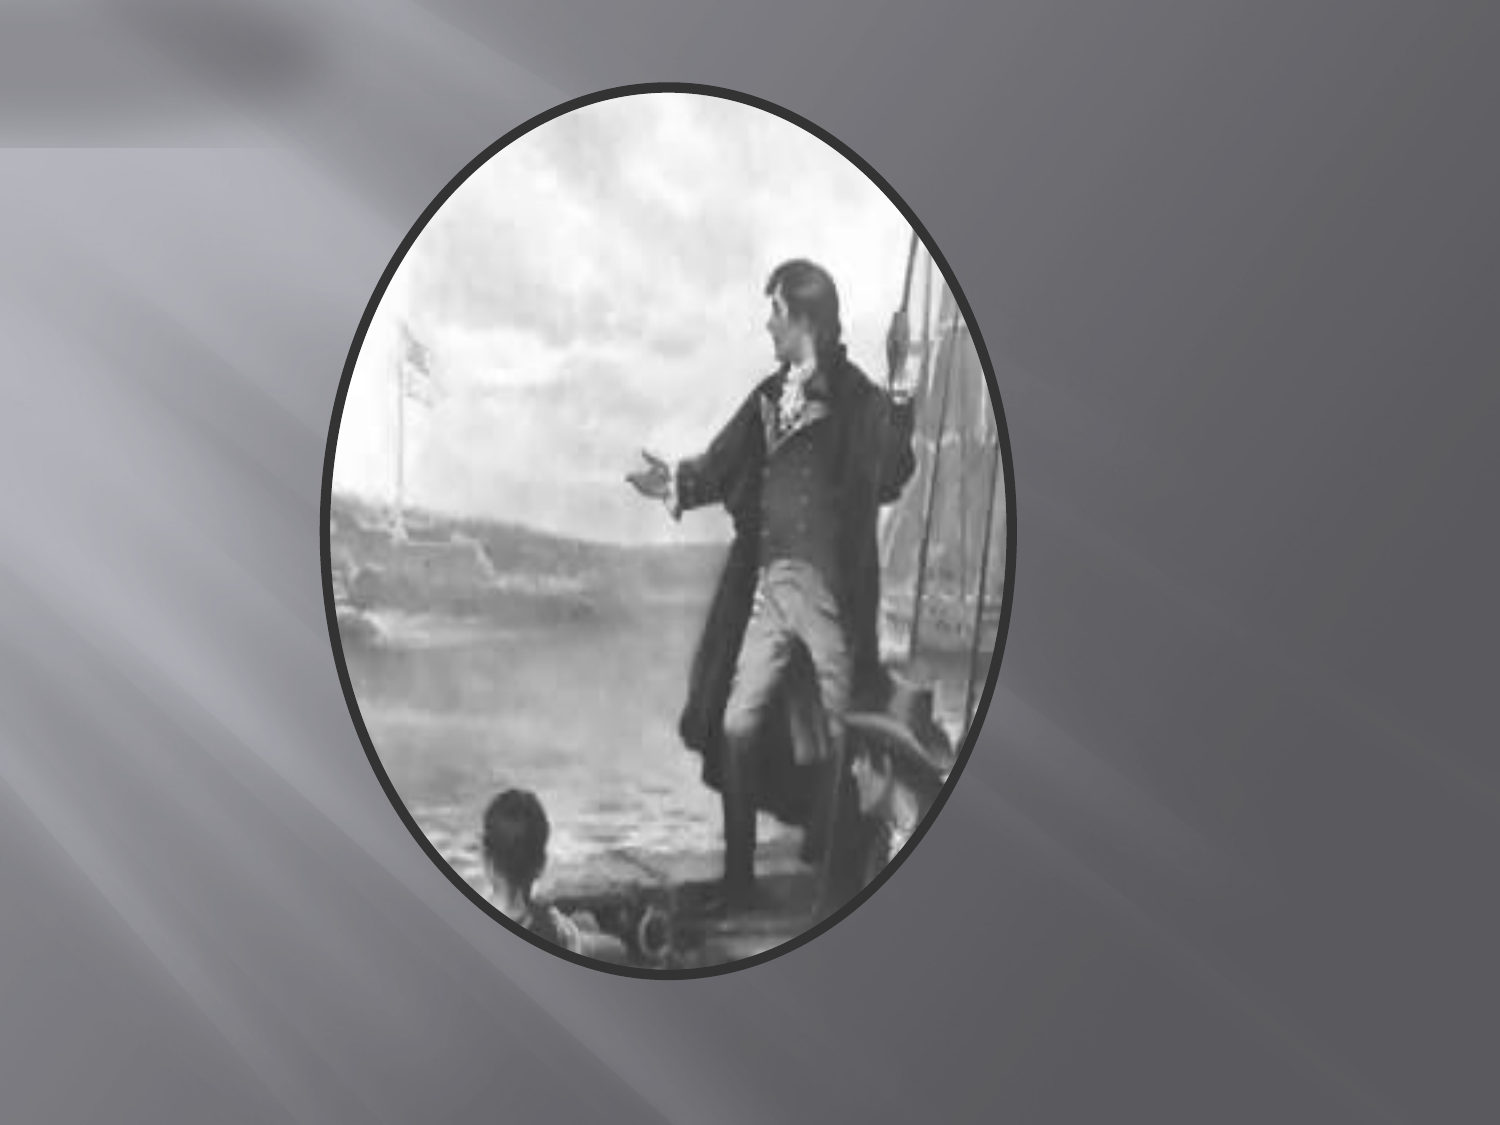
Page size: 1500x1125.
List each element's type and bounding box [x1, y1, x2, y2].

picture [324, 87, 1012, 976]
